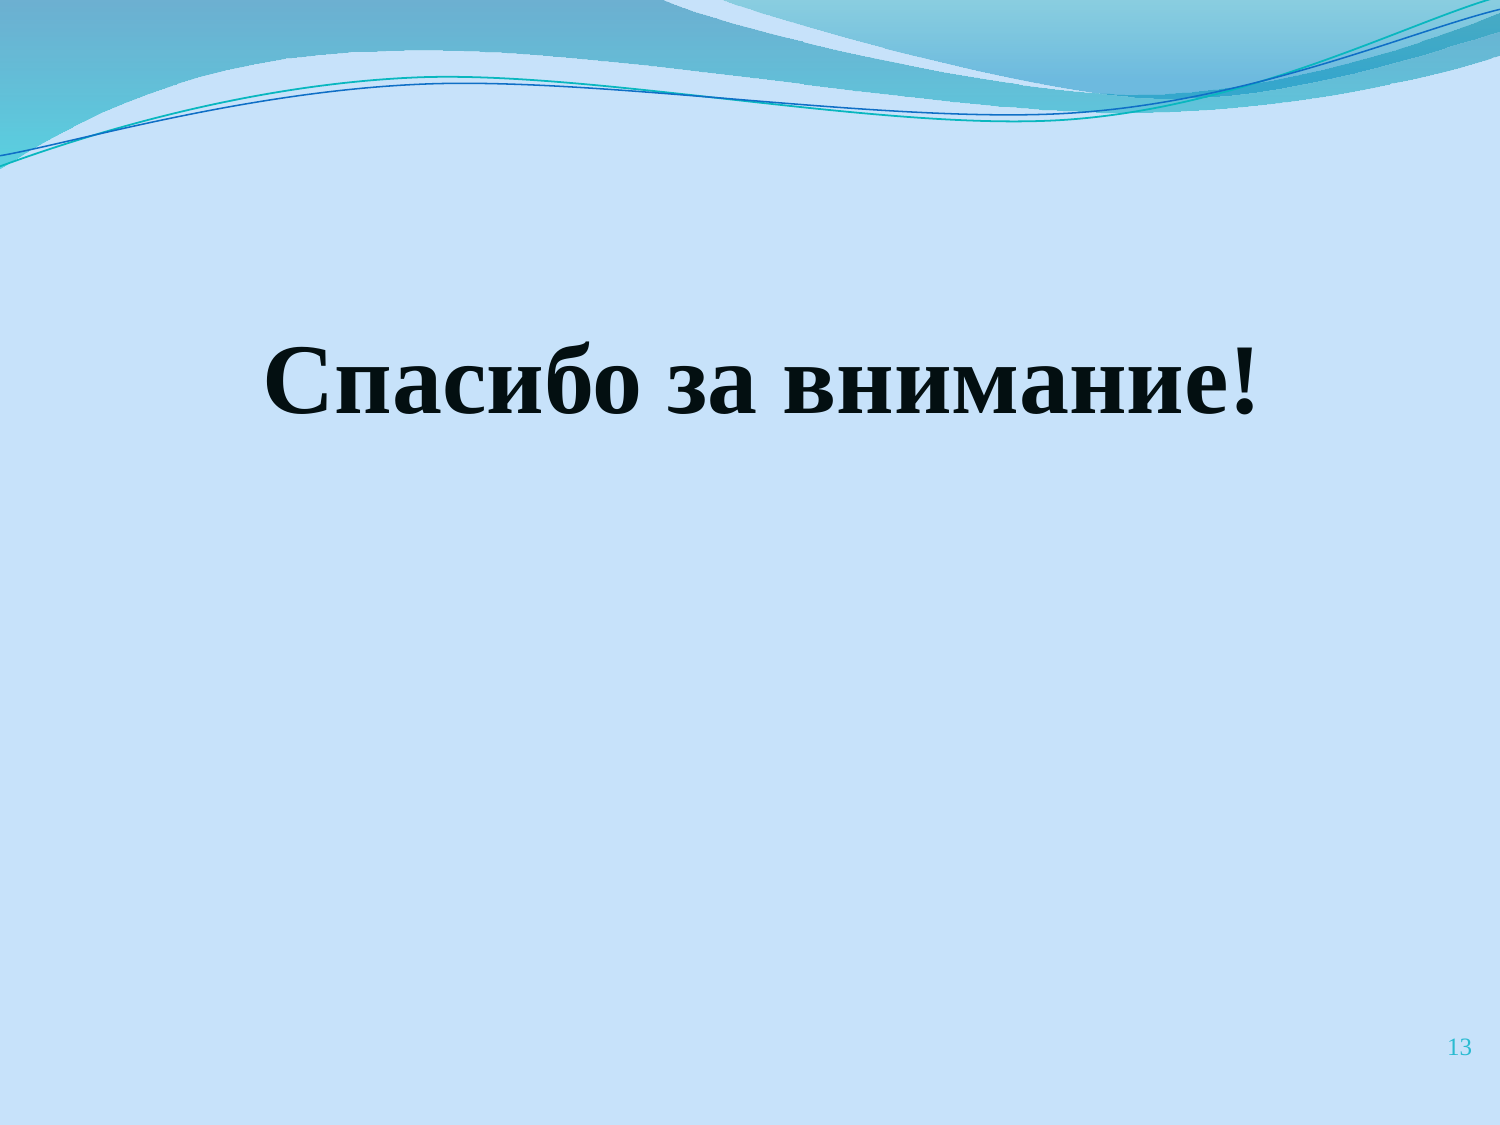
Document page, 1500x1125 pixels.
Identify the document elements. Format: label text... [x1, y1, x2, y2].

title Спасибо за внимание! [140, 243, 1388, 434]
slide_number 13 [1347, 1019, 1473, 1060]
